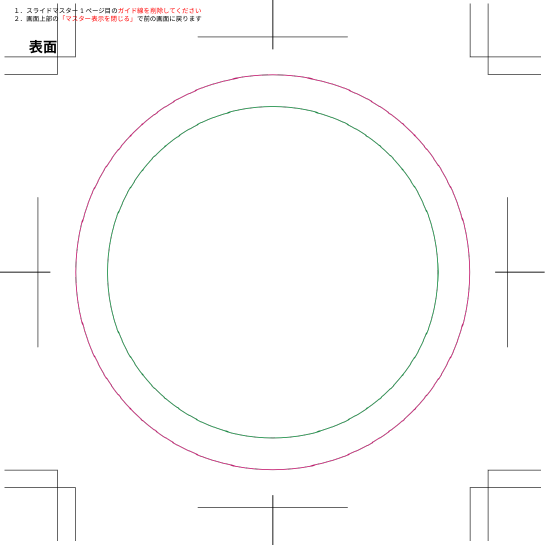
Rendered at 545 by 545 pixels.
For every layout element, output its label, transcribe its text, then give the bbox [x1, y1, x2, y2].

picture [0, 0, 545, 545]
text_box 表面 [14, 30, 73, 63]
